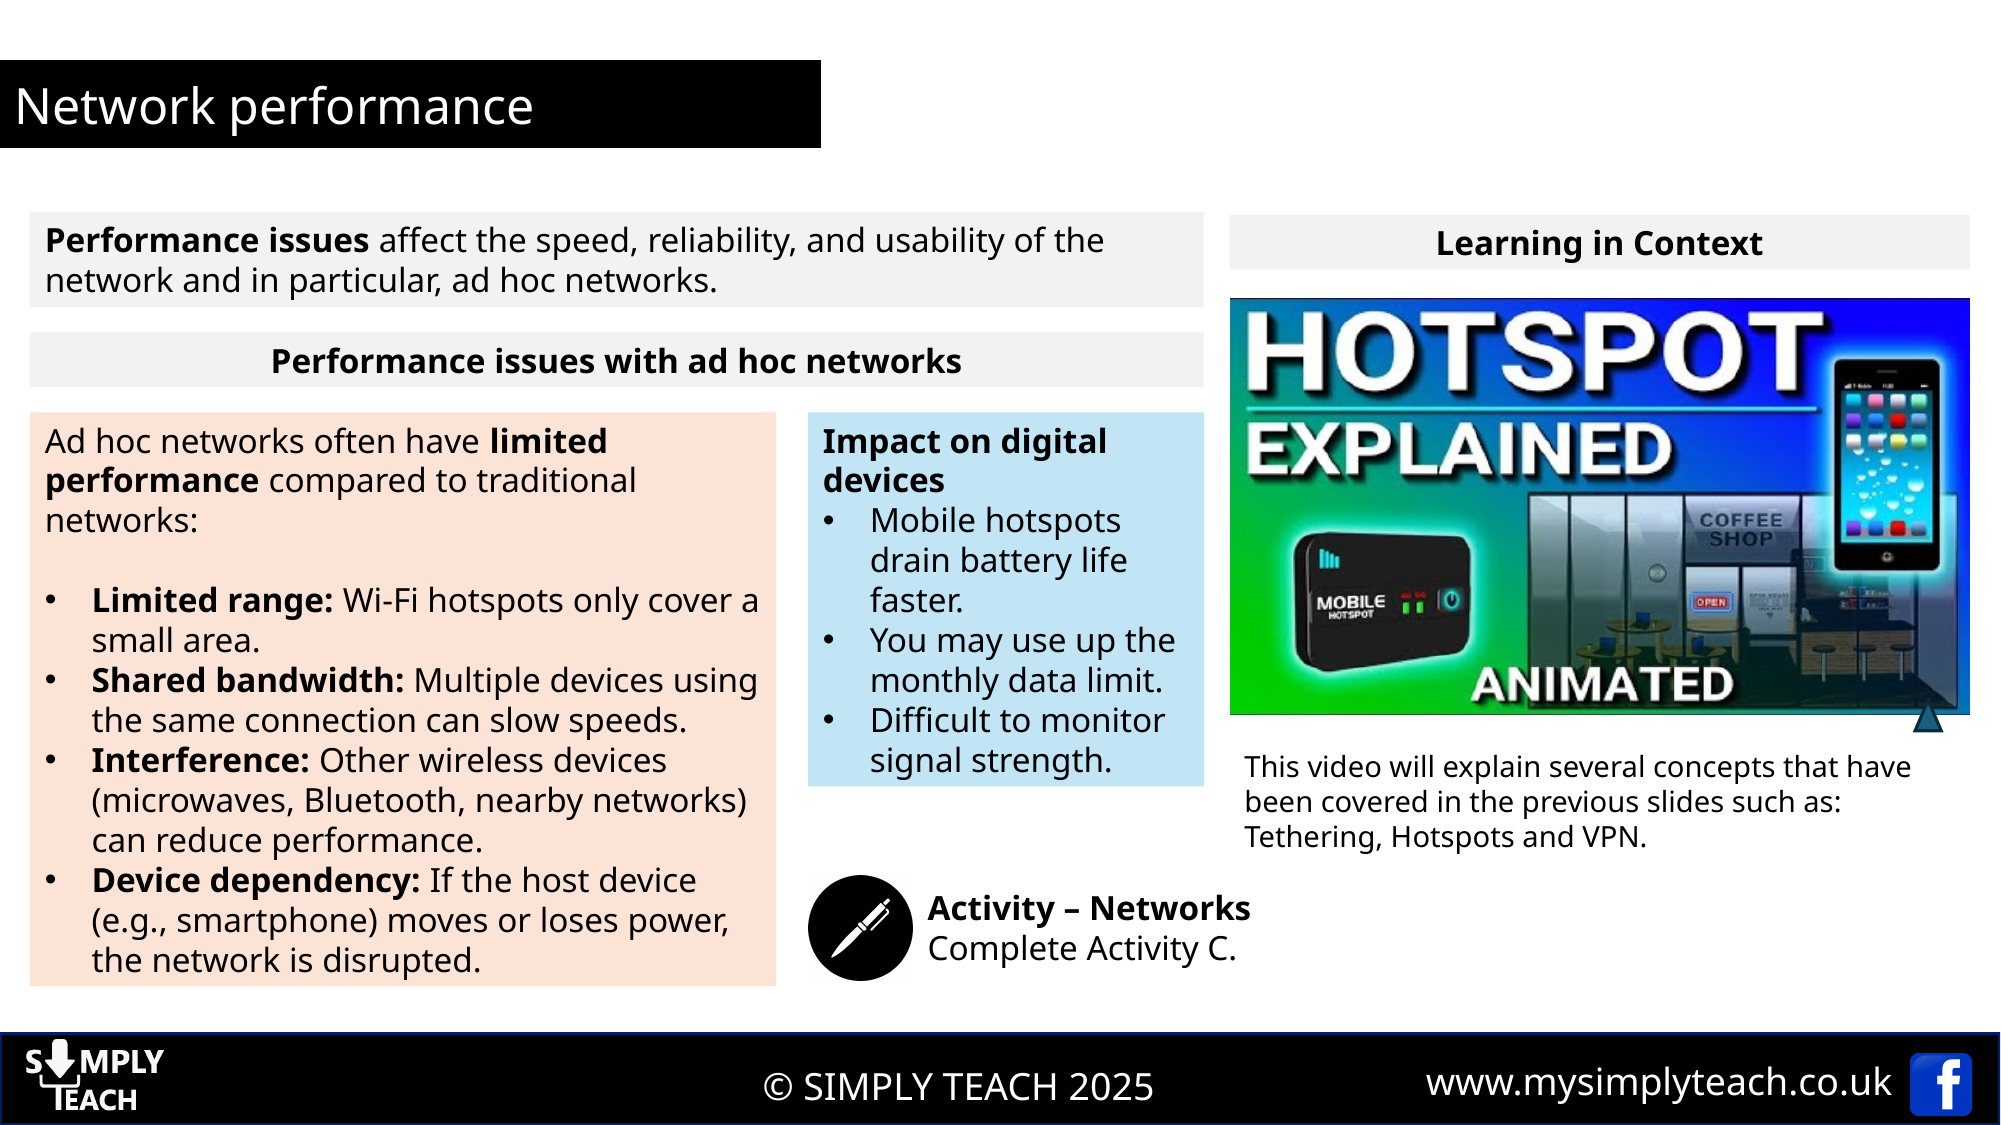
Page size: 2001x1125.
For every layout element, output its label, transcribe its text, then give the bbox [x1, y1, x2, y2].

picture [15, 1033, 182, 1122]
text_box [1912, 717, 1944, 733]
text_box Impact on digital devices Mobile hotspots drain battery life faster. You may use up the monthly data limit. Difficult to monitor signal strength. [808, 412, 1205, 787]
picture [807, 875, 914, 982]
text_box Performance issues with ad hoc networks [29, 332, 1204, 388]
text_box Ad hoc networks often have limited performance compared to traditional networks: Limited range: Wi-Fi hotspots only cover a small area. Shared bandwidth: Multiple devices using the same connection can slow speeds. Interference: Other wireless devices (microwaves, Bluetooth, nearby networks) can reduce performance. Device dependency: If the host device (e.g., smartphone) moves or loses power, the network is disrupted. [30, 412, 777, 986]
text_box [1229, 296, 1971, 717]
text_box This video will explain several concepts that have been covered in the previous slides such as: Tethering, Hotspots and VPN. [1229, 740, 1990, 861]
text_box Network performance [0, 60, 821, 148]
text_box Learning in Context [1229, 214, 1970, 270]
text_box Performance issues affect the speed, reliability, and usability of the network and in particular, ad hoc networks. [29, 212, 1204, 307]
text_box Activity – Networks Complete Activity C. [914, 880, 1270, 975]
picture [1907, 1050, 1975, 1119]
